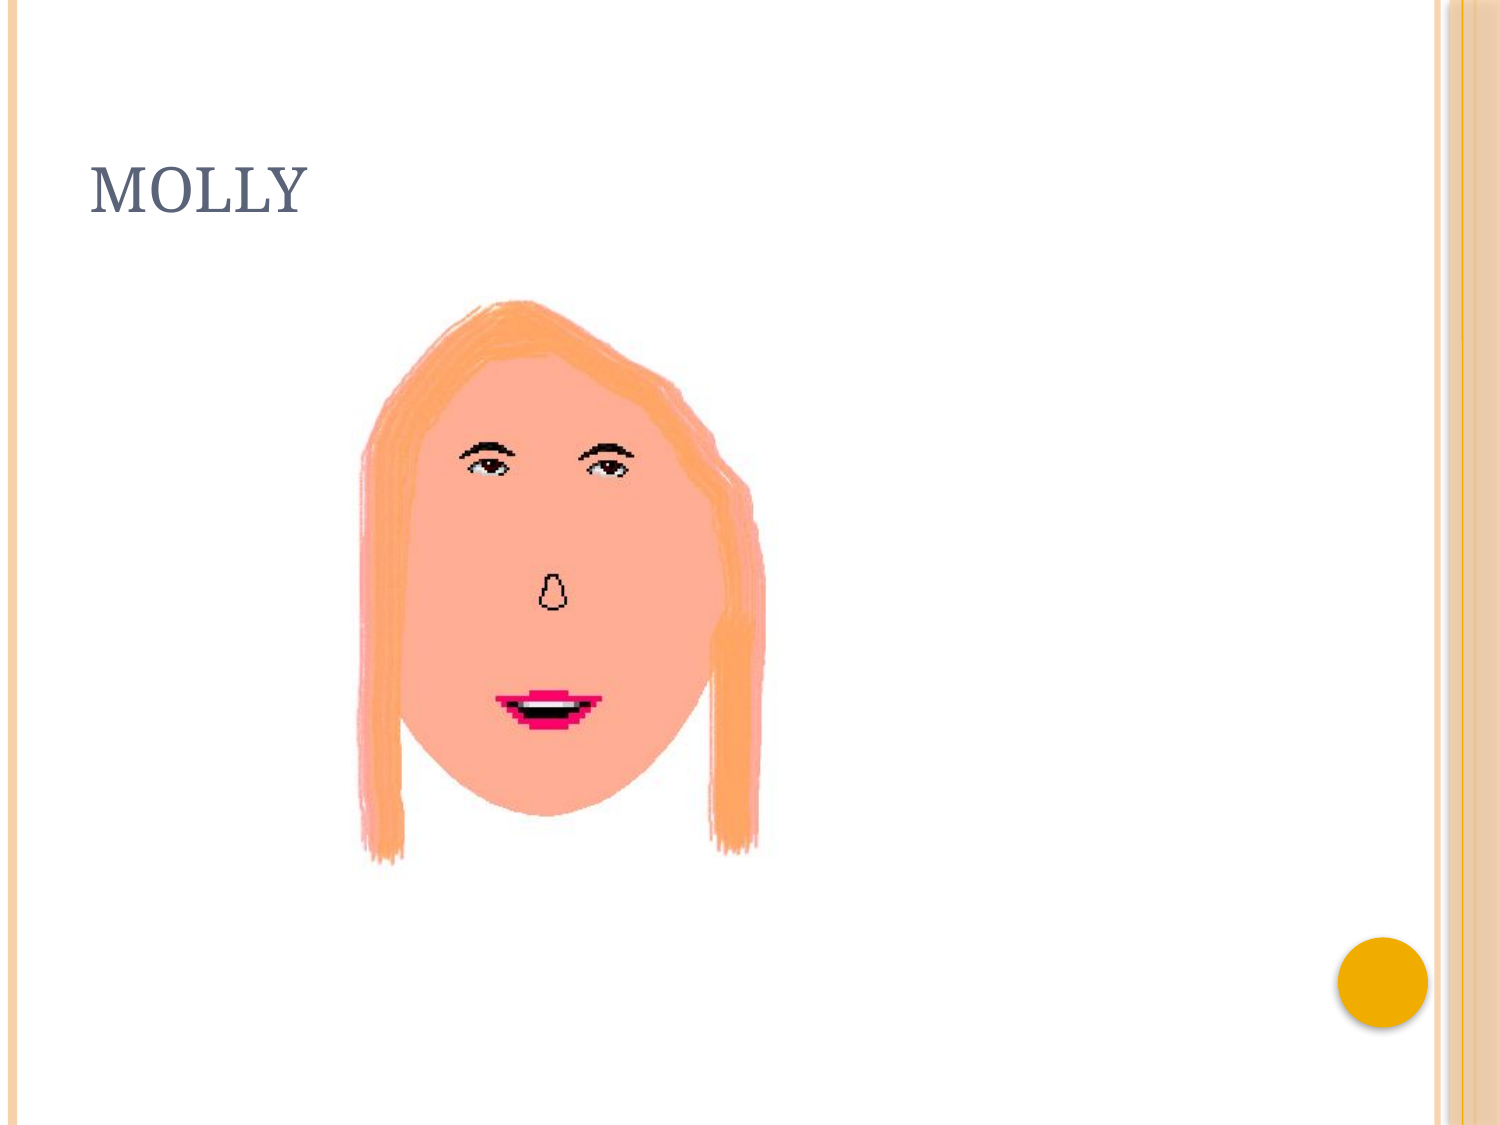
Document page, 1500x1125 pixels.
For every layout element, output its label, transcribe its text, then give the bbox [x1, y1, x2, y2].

picture [149, 274, 1081, 943]
title Molly [75, 45, 1300, 233]
